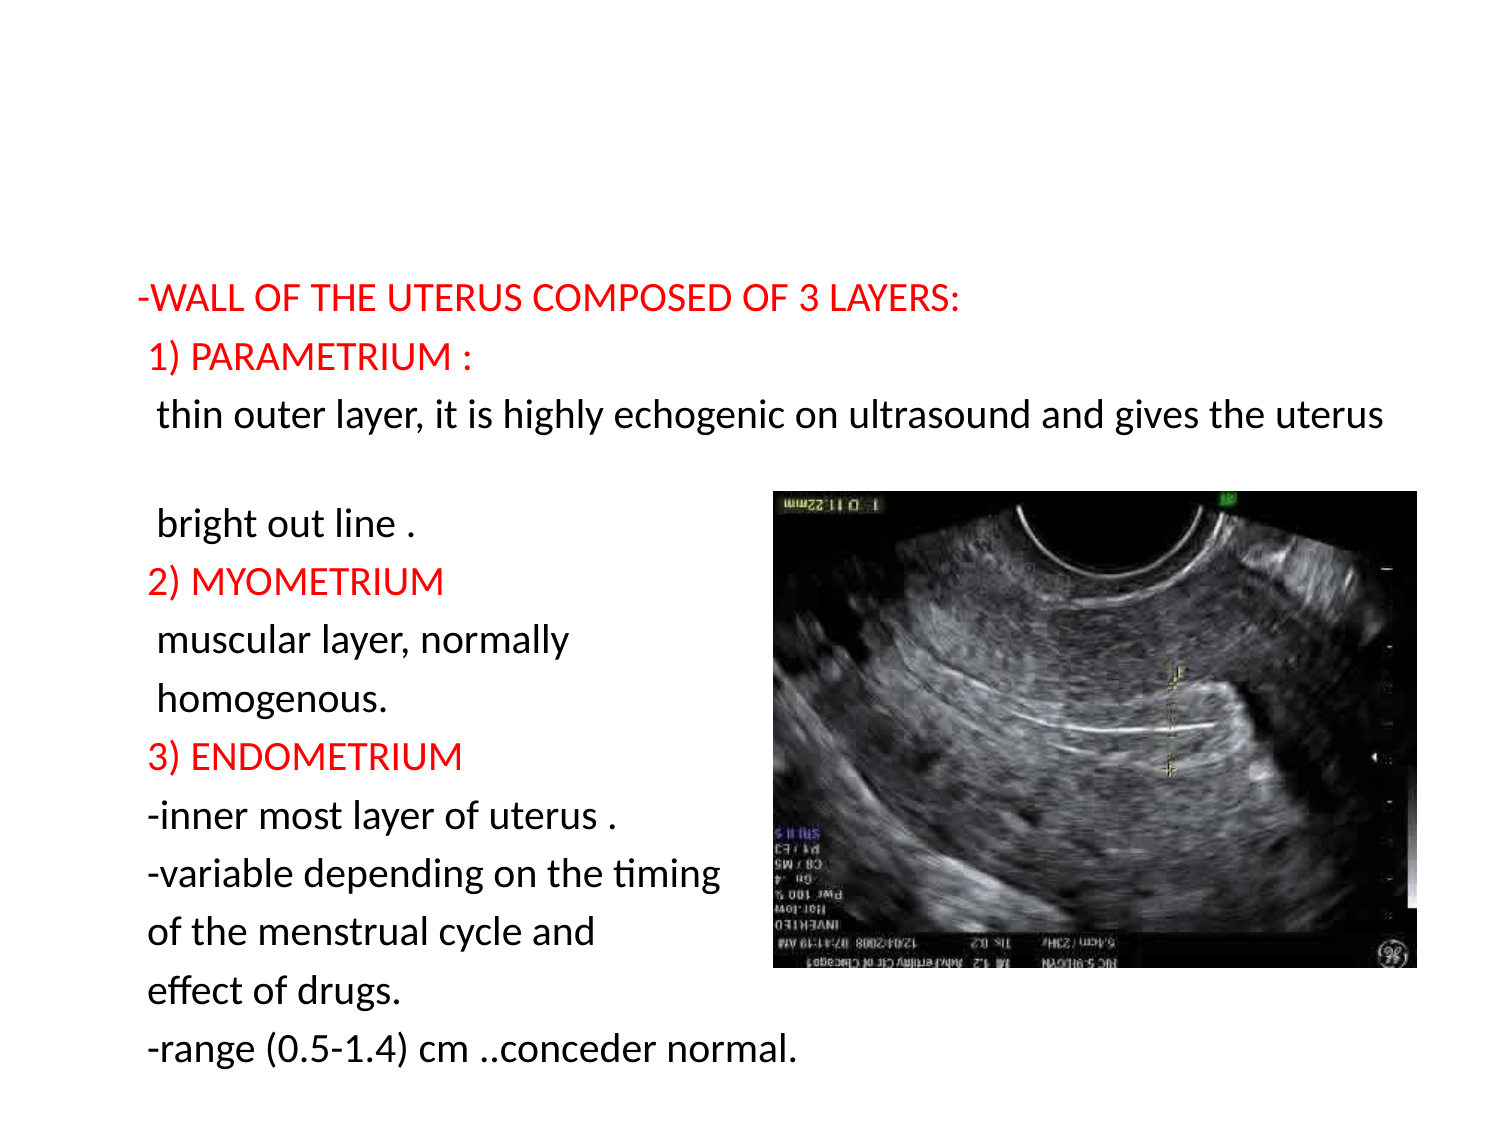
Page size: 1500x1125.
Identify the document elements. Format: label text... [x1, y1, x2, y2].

picture [773, 491, 1417, 968]
list -WALL OF THE UTERUS COMPOSED OF 3 LAYERS: 1) PARAMETRIUM : thin outer layer, it is highly echogenic on ultrasound and gives the uterus bright out line . 2) MYOMETRIUM muscular layer, normally homogenous. 3) ENDOMETRIUM -inner most layer of uterus . -variable depending on the timing of the menstrual cycle and effect of drugs. -range (0.5-1.4) cm ..conceder normal. [75, 262, 1425, 1094]
